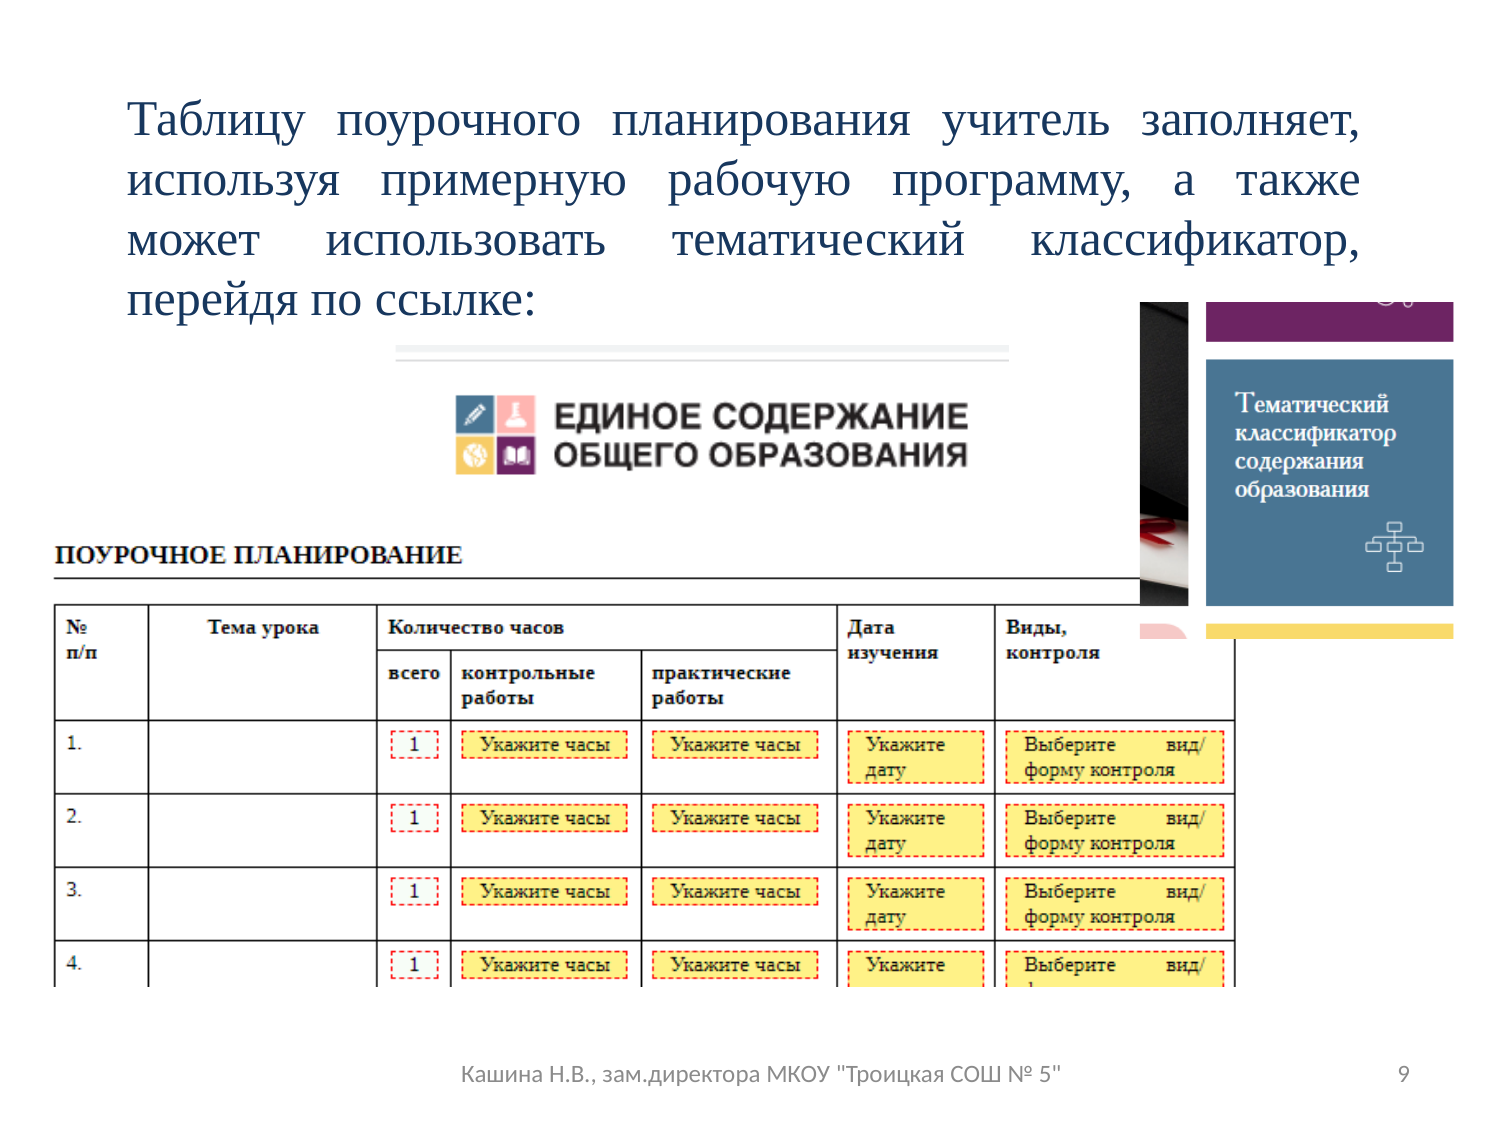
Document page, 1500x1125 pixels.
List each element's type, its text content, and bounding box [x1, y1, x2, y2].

picture [0, 302, 1469, 988]
footer Кашина Н.В., зам.директора МКОУ "Троицкая СОШ № 5" [301, 1042, 1074, 1103]
text_box Таблицу поурочного планирования учитель заполняет, используя примерную рабочую программу, а также может использовать тематический классификатор, перейдя по ссылке: [112, 78, 1376, 333]
slide_number 9 [1074, 1042, 1425, 1103]
